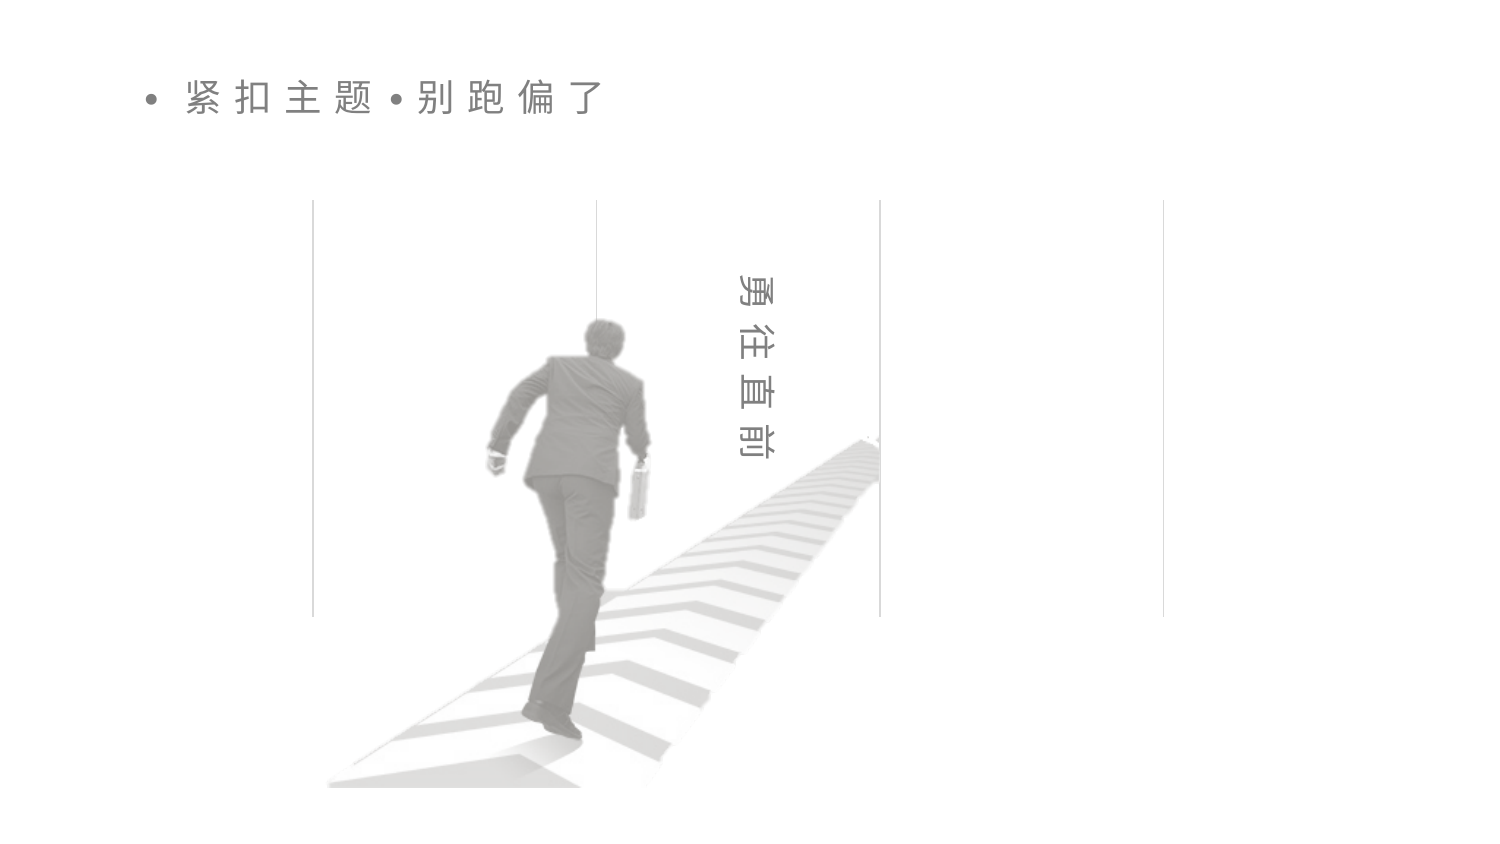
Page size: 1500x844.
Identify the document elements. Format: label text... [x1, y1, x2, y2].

text_box 别跑偏了 [402, 66, 621, 127]
picture [317, 301, 881, 789]
text_box 勇往直前 [713, 259, 789, 300]
text_box ∙紧扣主题∙ [124, 66, 402, 126]
